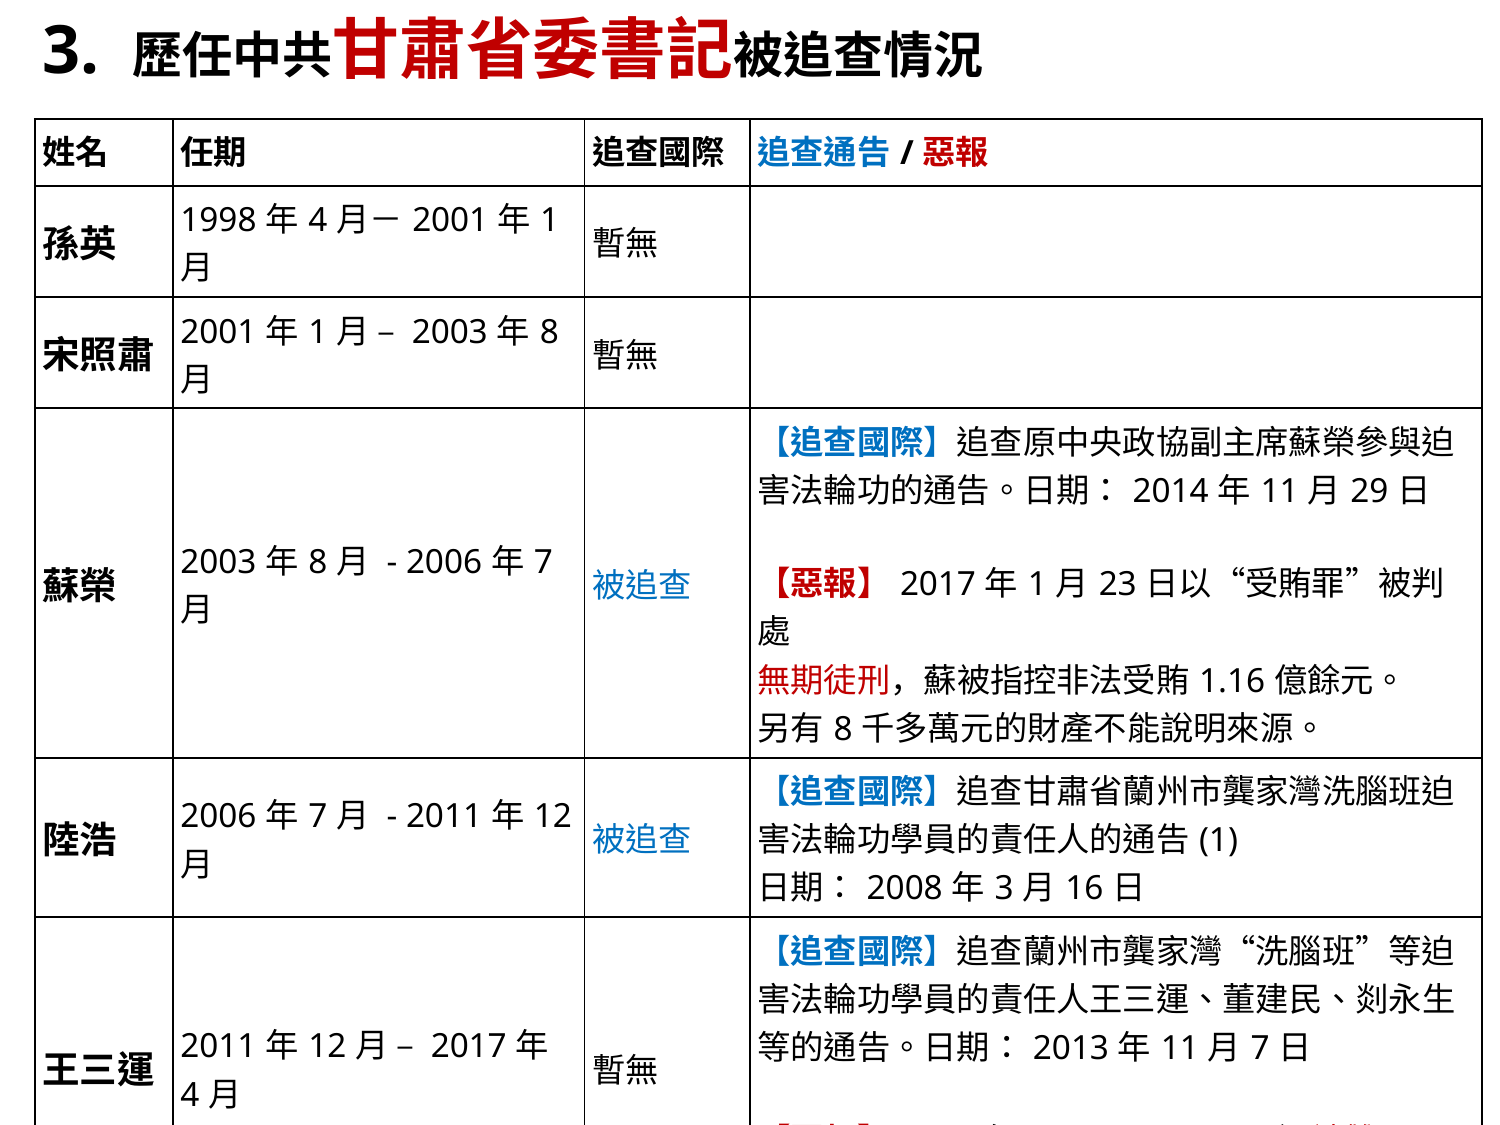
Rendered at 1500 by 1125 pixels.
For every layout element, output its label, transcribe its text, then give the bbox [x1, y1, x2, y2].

table_header 姓名 [36, 120, 172, 185]
table_cell 暫無 [585, 298, 749, 407]
table_cell 【追查國際】追查蘭州市龔家灣“洗腦班”等迫害法輪功學員的責任人王三運、董建民、剡永生等的通告。日期：2013年11月7日 【惡報】2017年9月22日，王三運被雙開及被立案審查。 [751, 918, 1481, 1125]
table_cell 王三運 [36, 918, 172, 1125]
table_cell 1998年4月－2001年1月 [174, 187, 584, 296]
table_cell 2001年1月 – 2003年8月 [174, 298, 584, 407]
table_cell 蘇榮 [36, 409, 172, 757]
table_cell 2006年7月 - 2011年12月 [174, 759, 584, 916]
table_header 追查國際 [585, 120, 749, 185]
table_cell 【追查國際】追查原中央政協副主席蘇榮參與迫害法輪功的通告。日期：2014年11月29日 【惡報】2017年1月23日以“受賄罪”被判處 無期徒刑，蘇被指控非法受賄1.16億餘元。 另有8千多萬元的財產不能說明來源。 [751, 409, 1481, 757]
table_cell 暫無 [585, 918, 749, 1125]
table_cell 被追查 [585, 759, 749, 916]
table_cell [751, 187, 1481, 296]
table_header 任期 [174, 120, 584, 185]
table_header 追查通告/惡報 [751, 120, 1481, 185]
table_cell 2011年12月 – 2017年4月 [174, 918, 584, 1125]
table_cell 被追查 [585, 409, 749, 757]
table_cell 宋照肅 [36, 298, 172, 407]
table_cell 2003年8月 - 2006年7月 [174, 409, 584, 757]
table_cell 【追查國際】追查甘肅省蘭州市龔家灣洗腦班迫害法輪功學員的責任人的通告(1) 日期：2008年3月16日 [751, 759, 1481, 916]
table_cell 暫無 [585, 187, 749, 296]
table_cell [751, 298, 1481, 407]
table_cell 孫英 [36, 187, 172, 296]
table_cell 陸浩 [36, 759, 172, 916]
text_box 3. 歷任中共甘肅省委書記被追查情況 [34, 0, 1405, 95]
